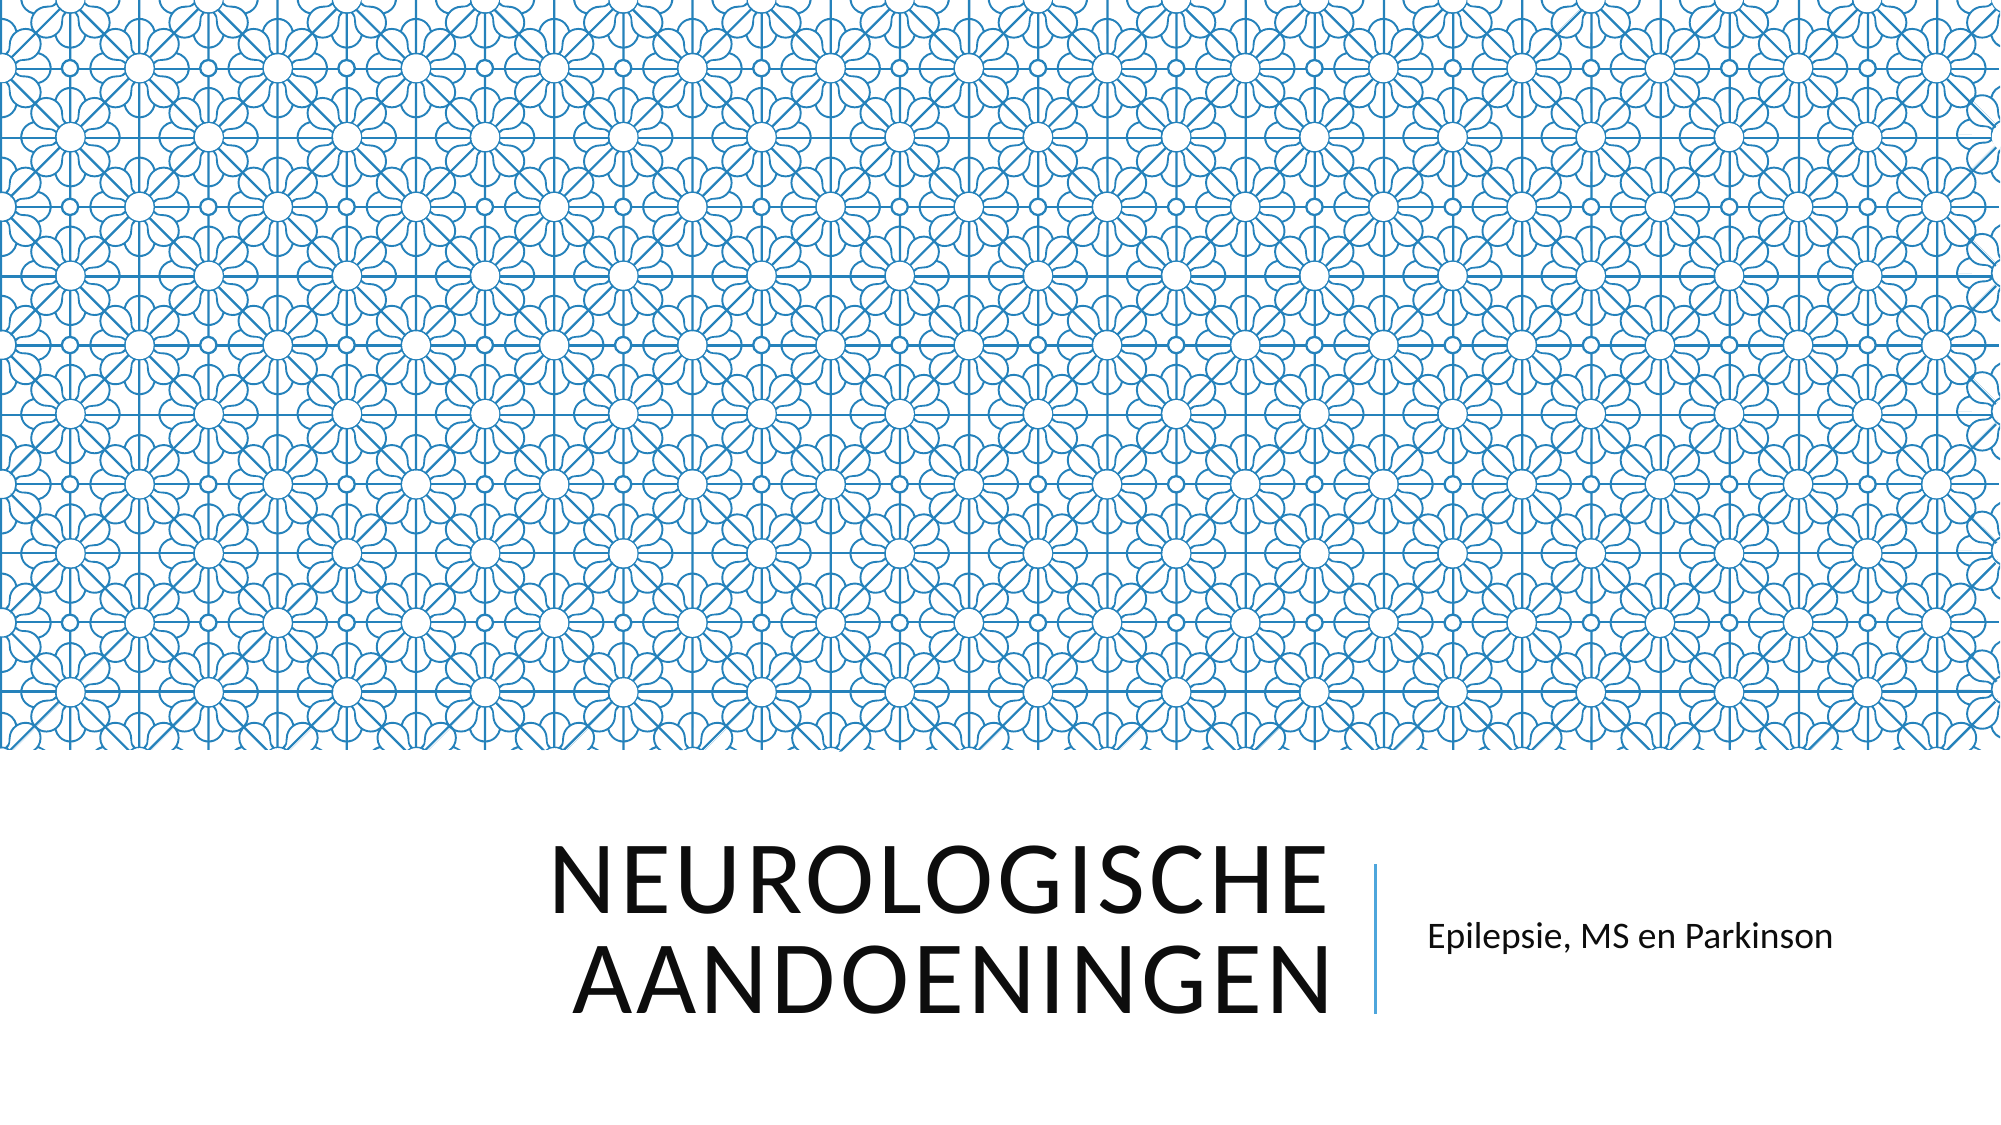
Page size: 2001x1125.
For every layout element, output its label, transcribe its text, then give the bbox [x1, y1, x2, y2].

title Neurologische aandoeningen [75, 813, 1350, 1054]
subtitle Epilepsie, MS en Parkinson [1412, 813, 1938, 1054]
